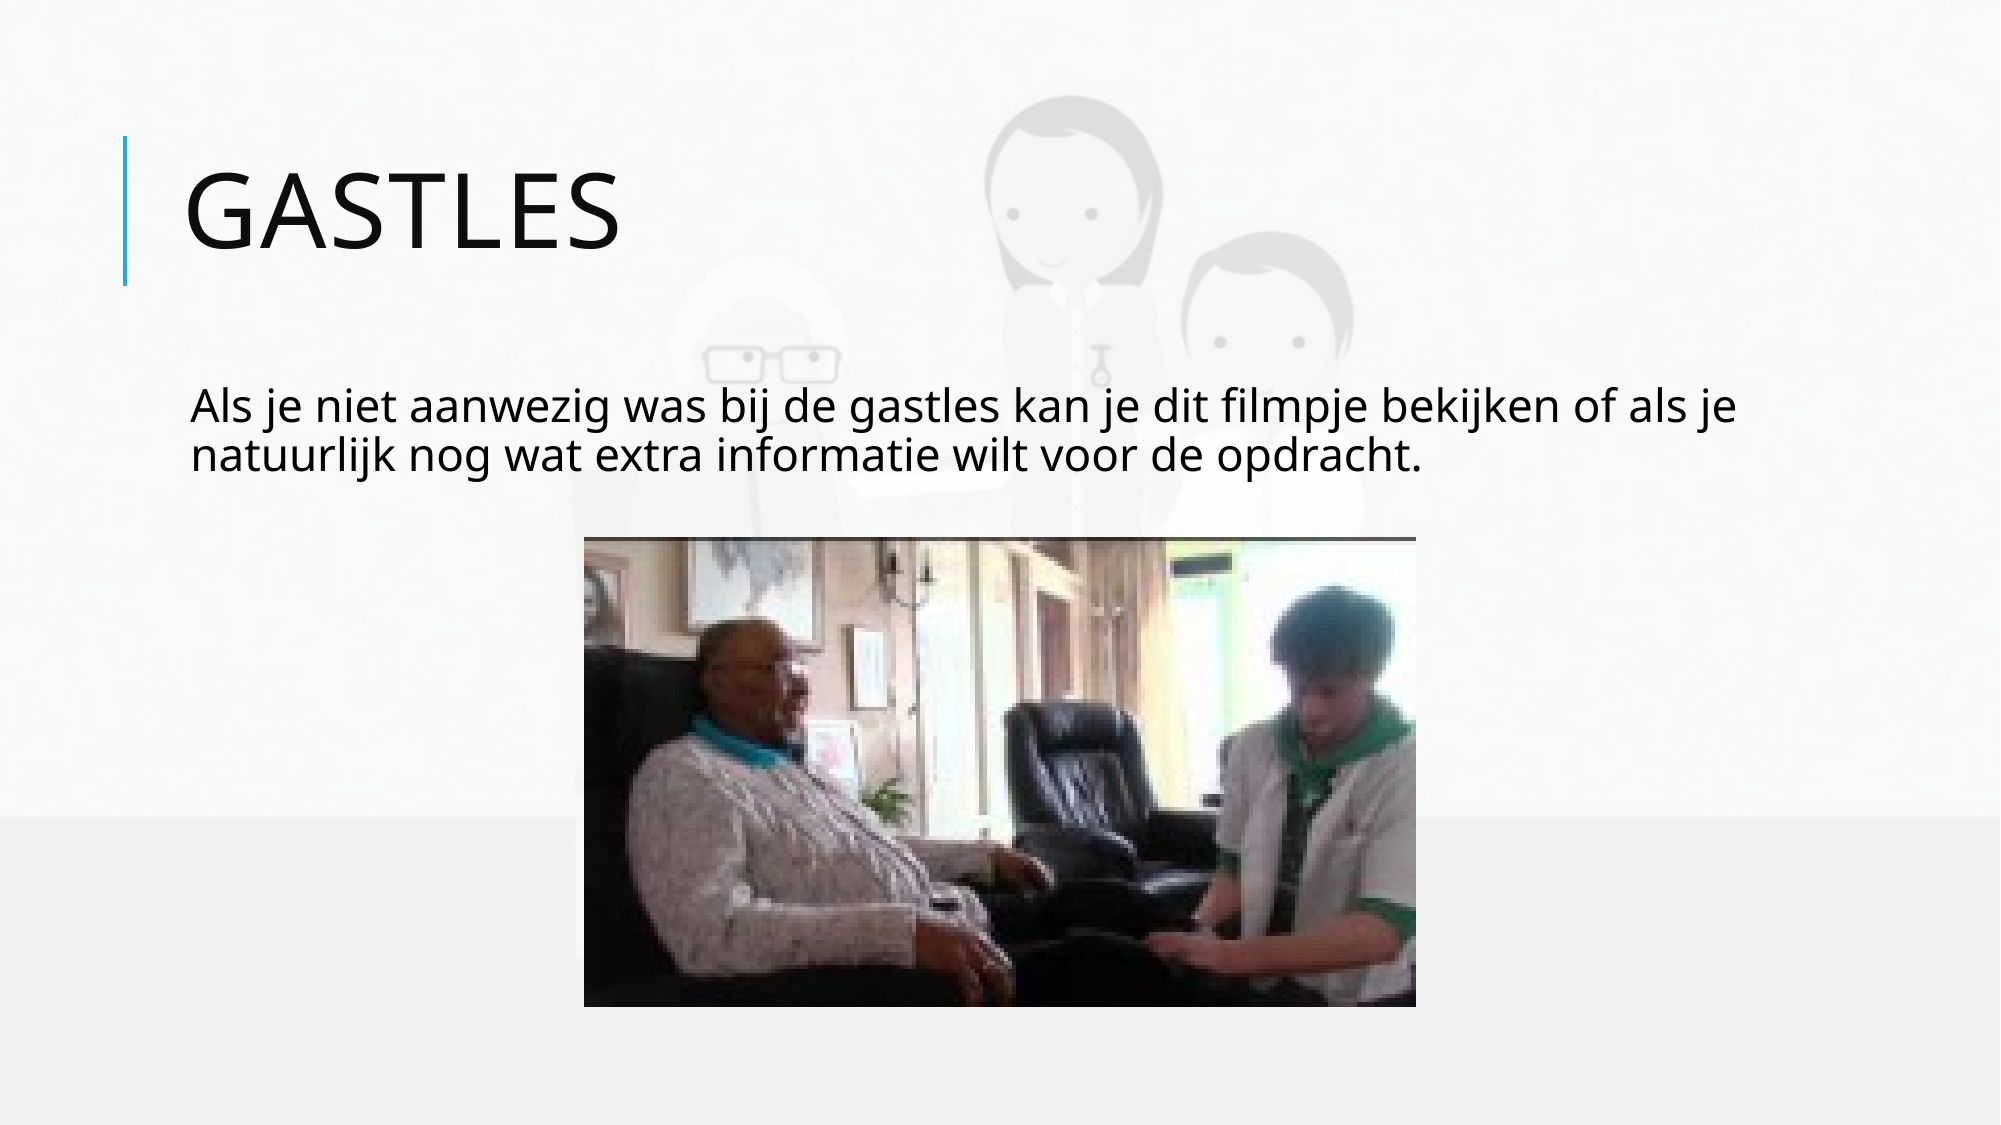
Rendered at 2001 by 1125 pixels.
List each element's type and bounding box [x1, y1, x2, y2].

picture [0, 0, 2000, 1125]
text_box [583, 536, 1417, 1009]
